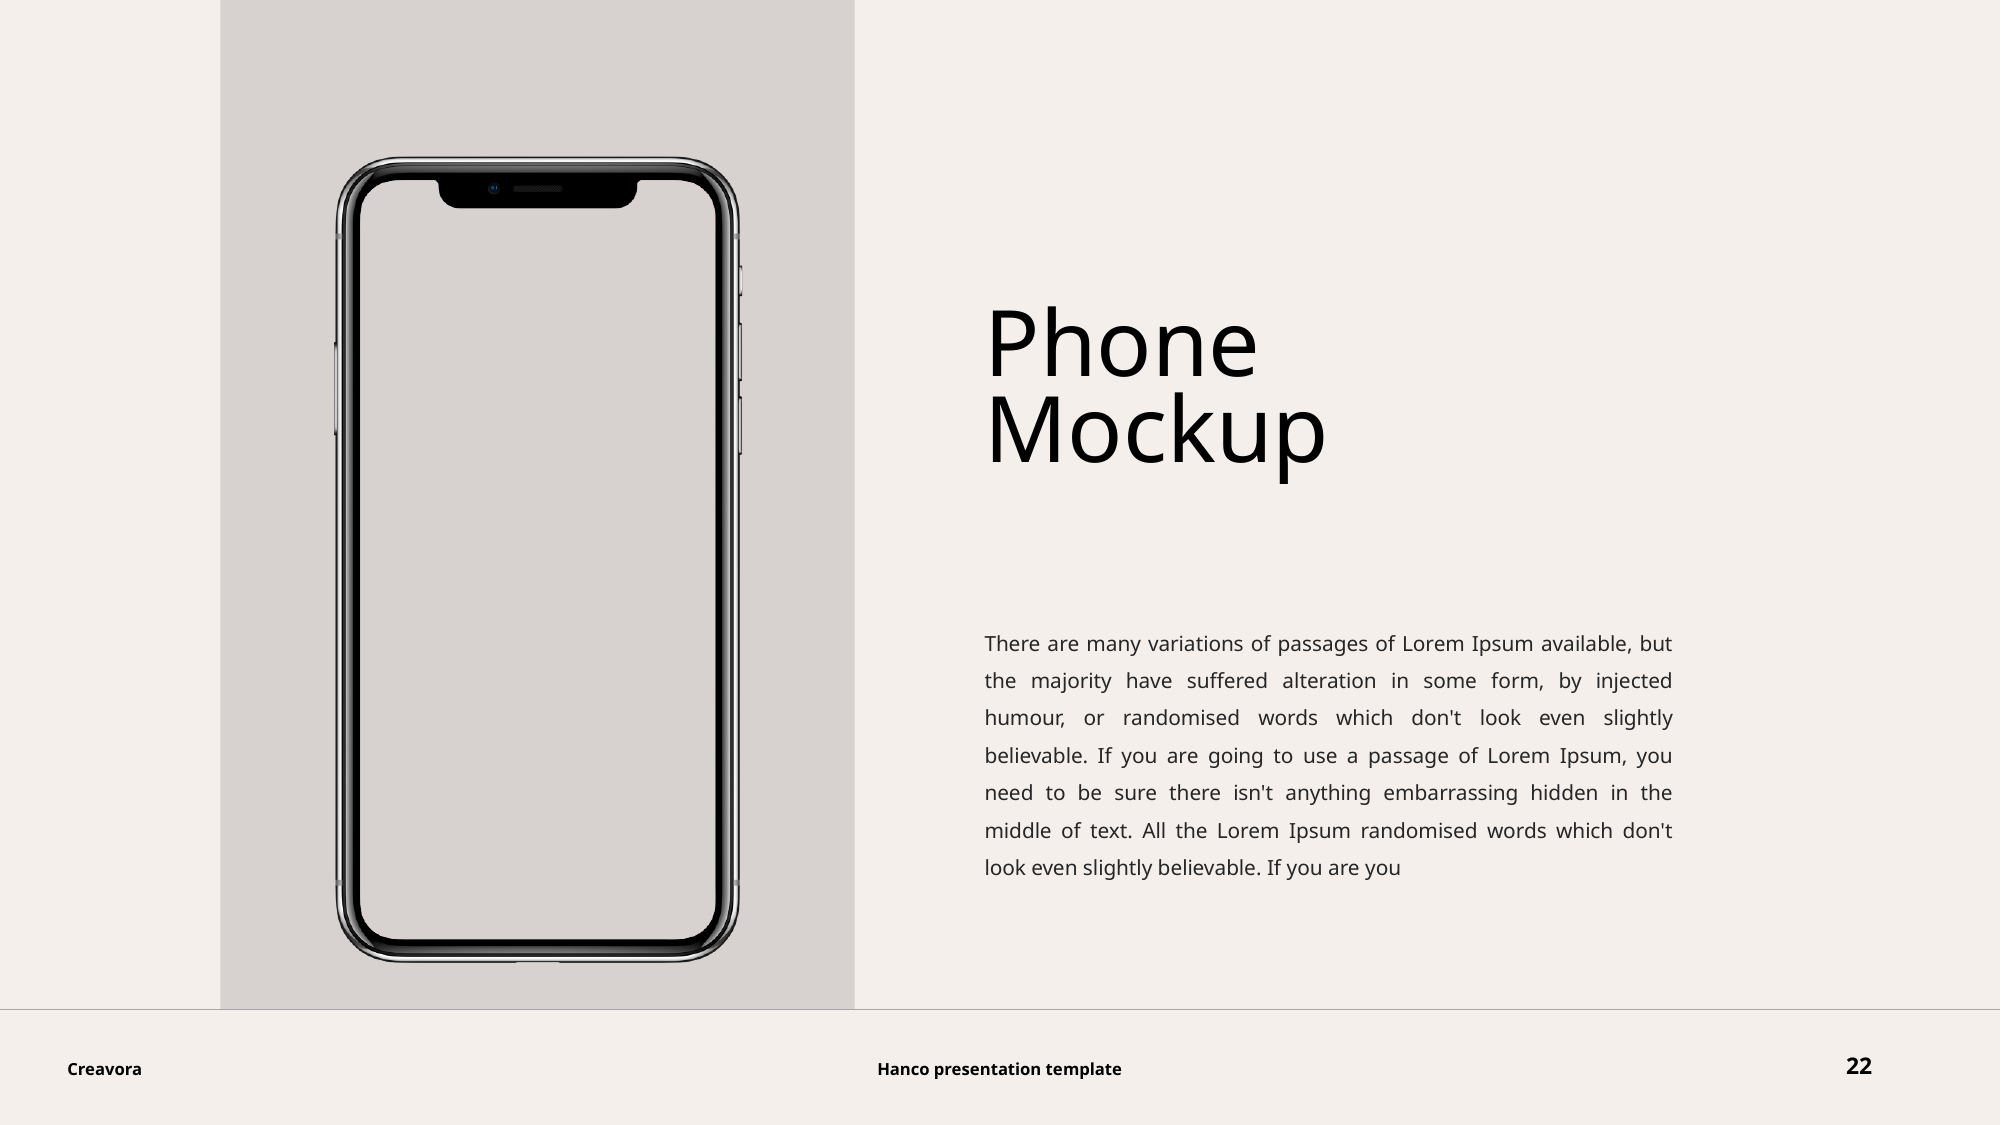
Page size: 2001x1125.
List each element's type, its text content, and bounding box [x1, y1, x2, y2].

text_box Phone [969, 277, 1688, 362]
text_box [219, 0, 856, 1009]
text_box There are many variations of passages of Lorem Ipsum available, but the majority have suffered alteration in some form, by injected humour, or randomised words which don't look even slightly believable. If you are going to use a passage of Lorem Ipsum, you need to be sure there isn't anything embarrassing hidden in the middle of text. All the Lorem Ipsum randomised words which don't look even slightly believable. If you are you [969, 610, 1688, 888]
text_box 22 [1754, 1044, 1964, 1087]
text_box Creavora [0, 1051, 210, 1087]
picture [332, 154, 743, 971]
text_box Mockup [969, 362, 1688, 488]
text_box Hanco presentation template [757, 1051, 1243, 1087]
